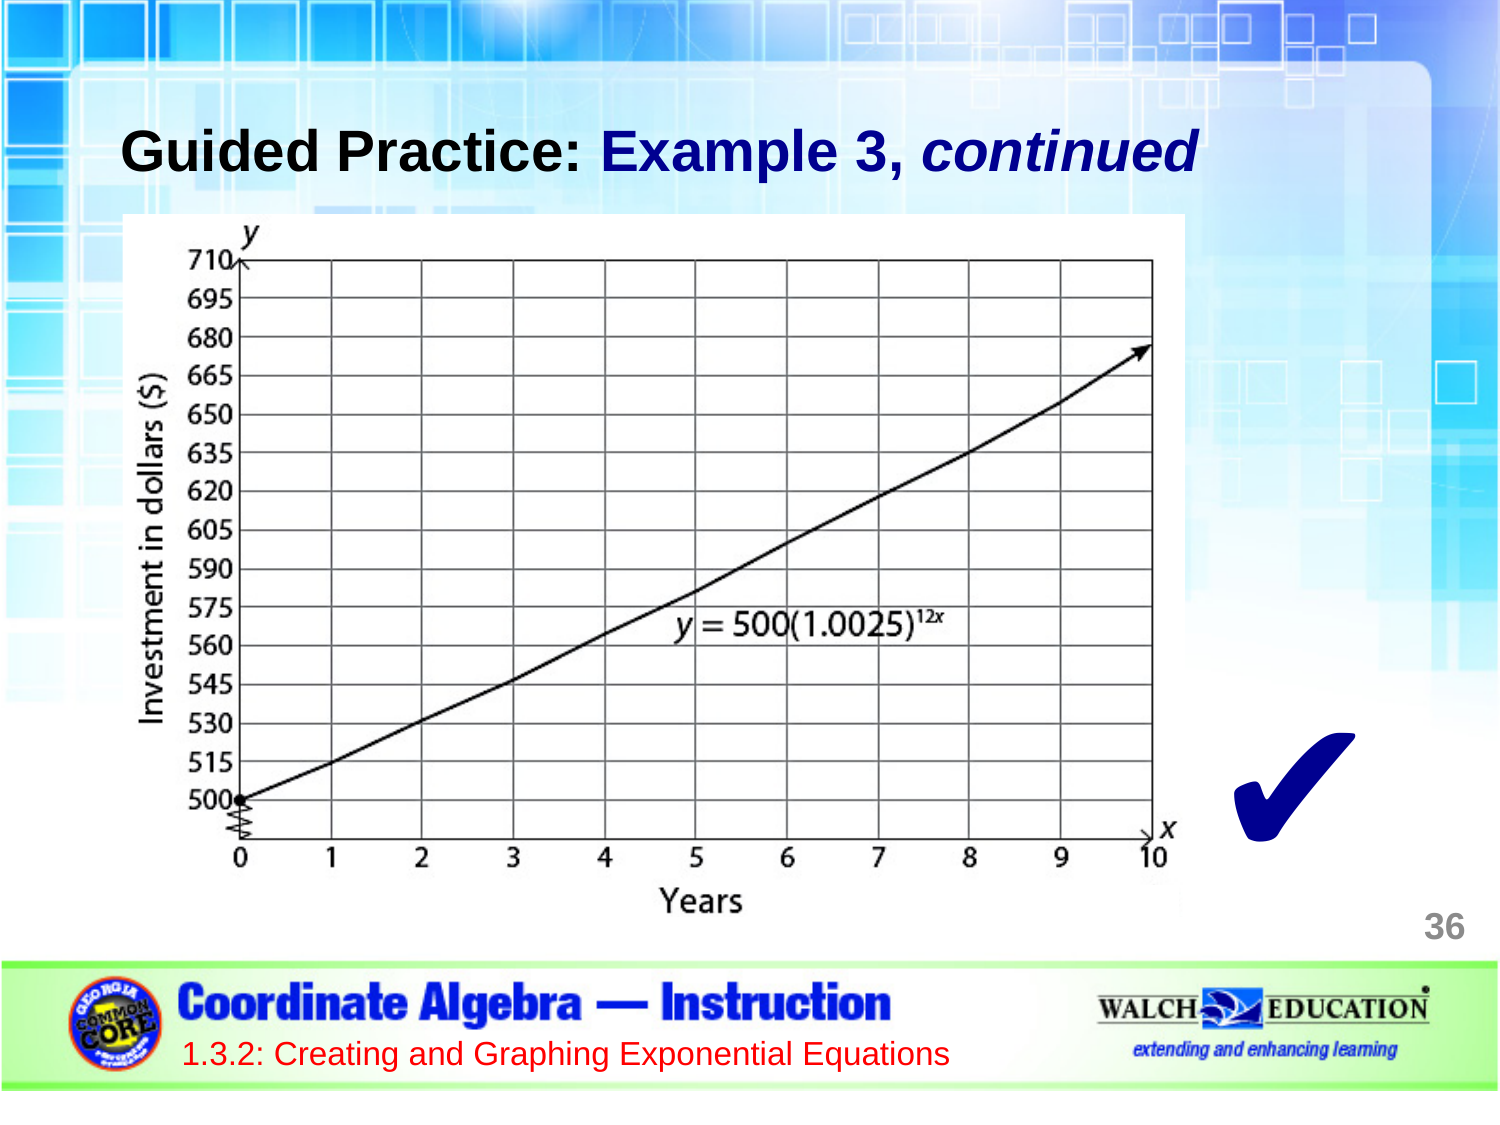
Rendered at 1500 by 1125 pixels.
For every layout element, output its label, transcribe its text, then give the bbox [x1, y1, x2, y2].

subtitle Guided Practice: Example 3, continued [105, 105, 1394, 925]
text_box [122, 213, 1186, 930]
text_box ✔ [1190, 651, 1394, 907]
list 1.3.2: Creating and Graphing Exponential Equations [166, 1024, 1074, 1069]
picture [1, 0, 1500, 1091]
slide_number 36 [1361, 901, 1481, 949]
